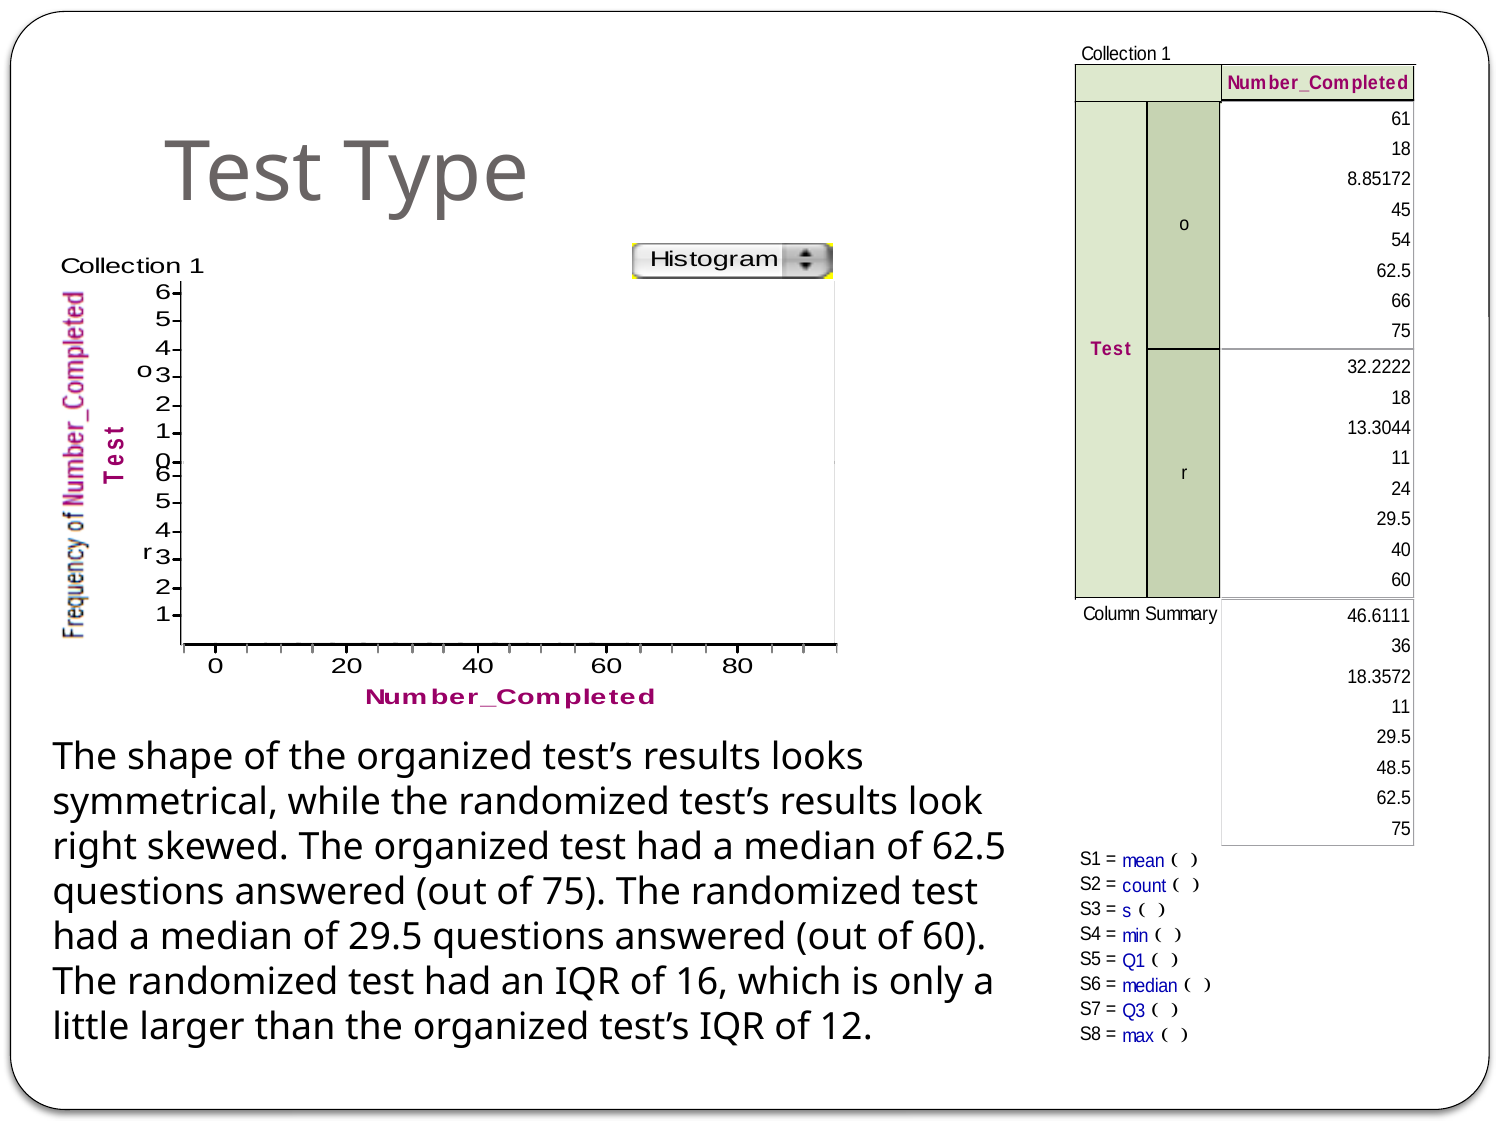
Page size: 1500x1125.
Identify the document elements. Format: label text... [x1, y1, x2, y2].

picture [1074, 24, 1451, 1063]
title Test Type [150, 45, 1068, 233]
picture [49, 237, 838, 713]
text_box The shape of the organized test’s results looks symmetrical, while the randomized test’s results look right skewed. The organized test had a median of 62.5 questions answered (out of 75). The randomized test had a median of 29.5 questions answered (out of 60). The randomized test had an IQR of 16, which is only a little larger than the organized test’s IQR of 12. [37, 724, 1038, 1055]
